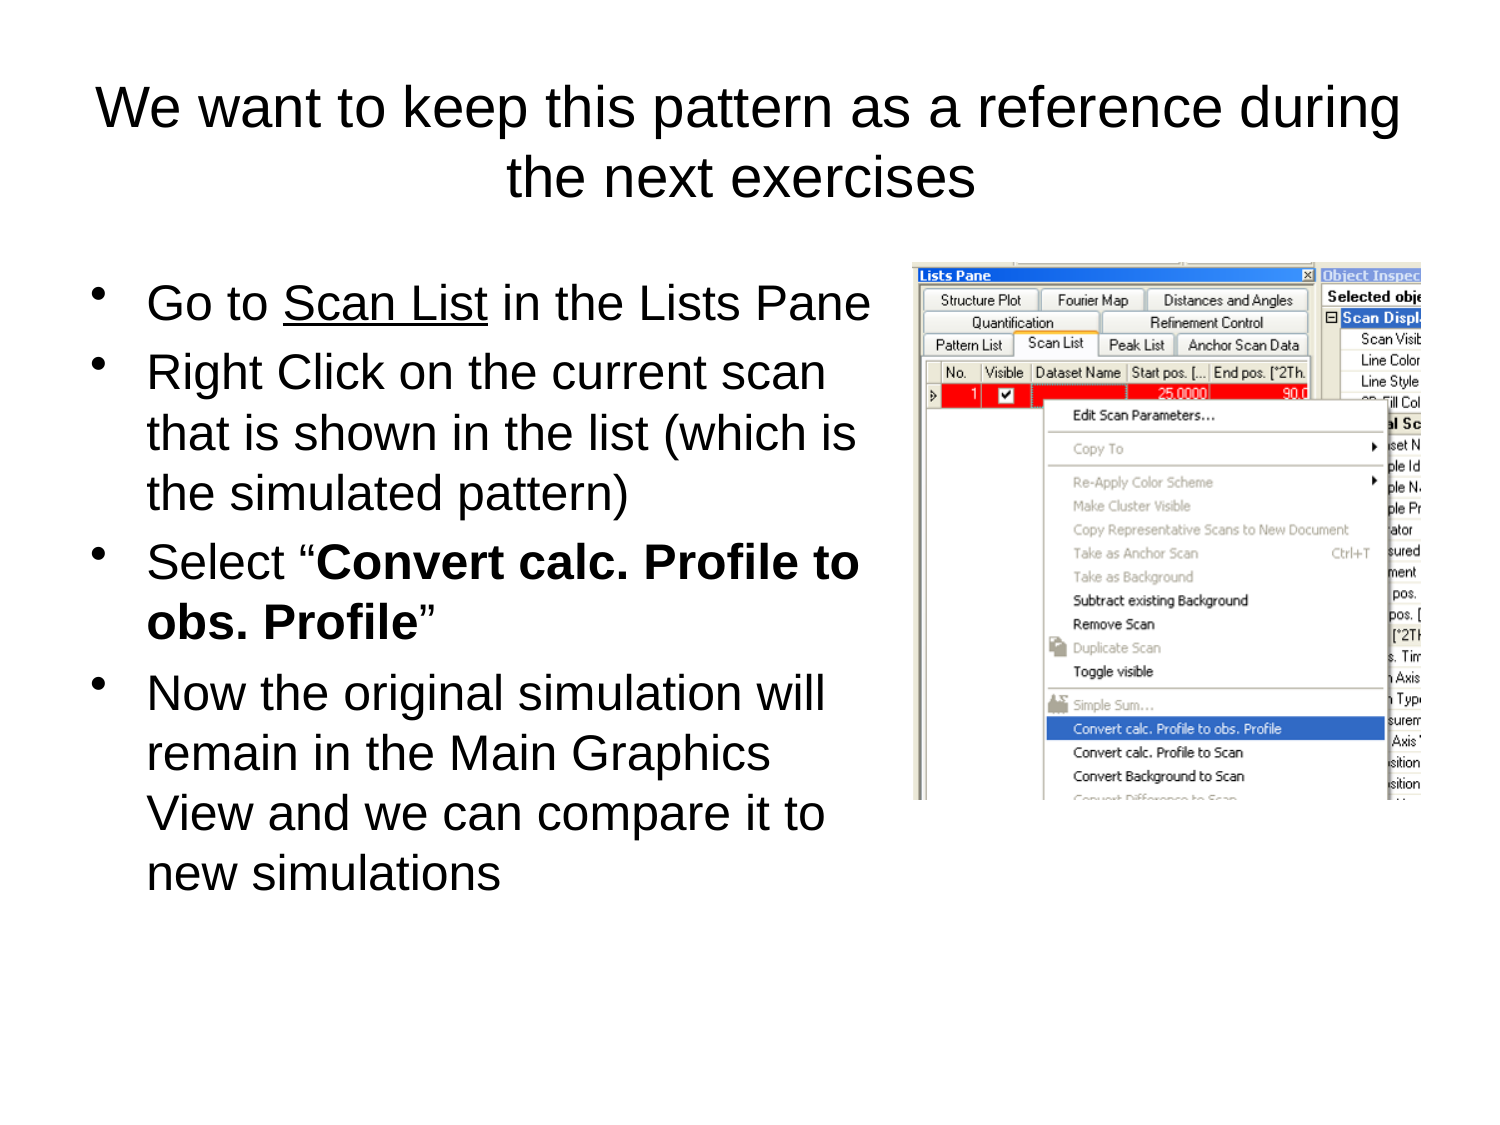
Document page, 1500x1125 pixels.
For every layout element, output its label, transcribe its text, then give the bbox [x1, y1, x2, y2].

list Go to Scan List in the Lists Pane Right Click on the current scan that is shown in the list (which is the simulated pattern) Select “Convert calc. Profile to obs. Profile” Now the original simulation will remain in the Main Graphics View and we can compare it to new simulations [75, 262, 900, 1005]
title We want to keep this pattern as a reference during the next exercises [75, 45, 1425, 233]
picture [912, 262, 1421, 801]
